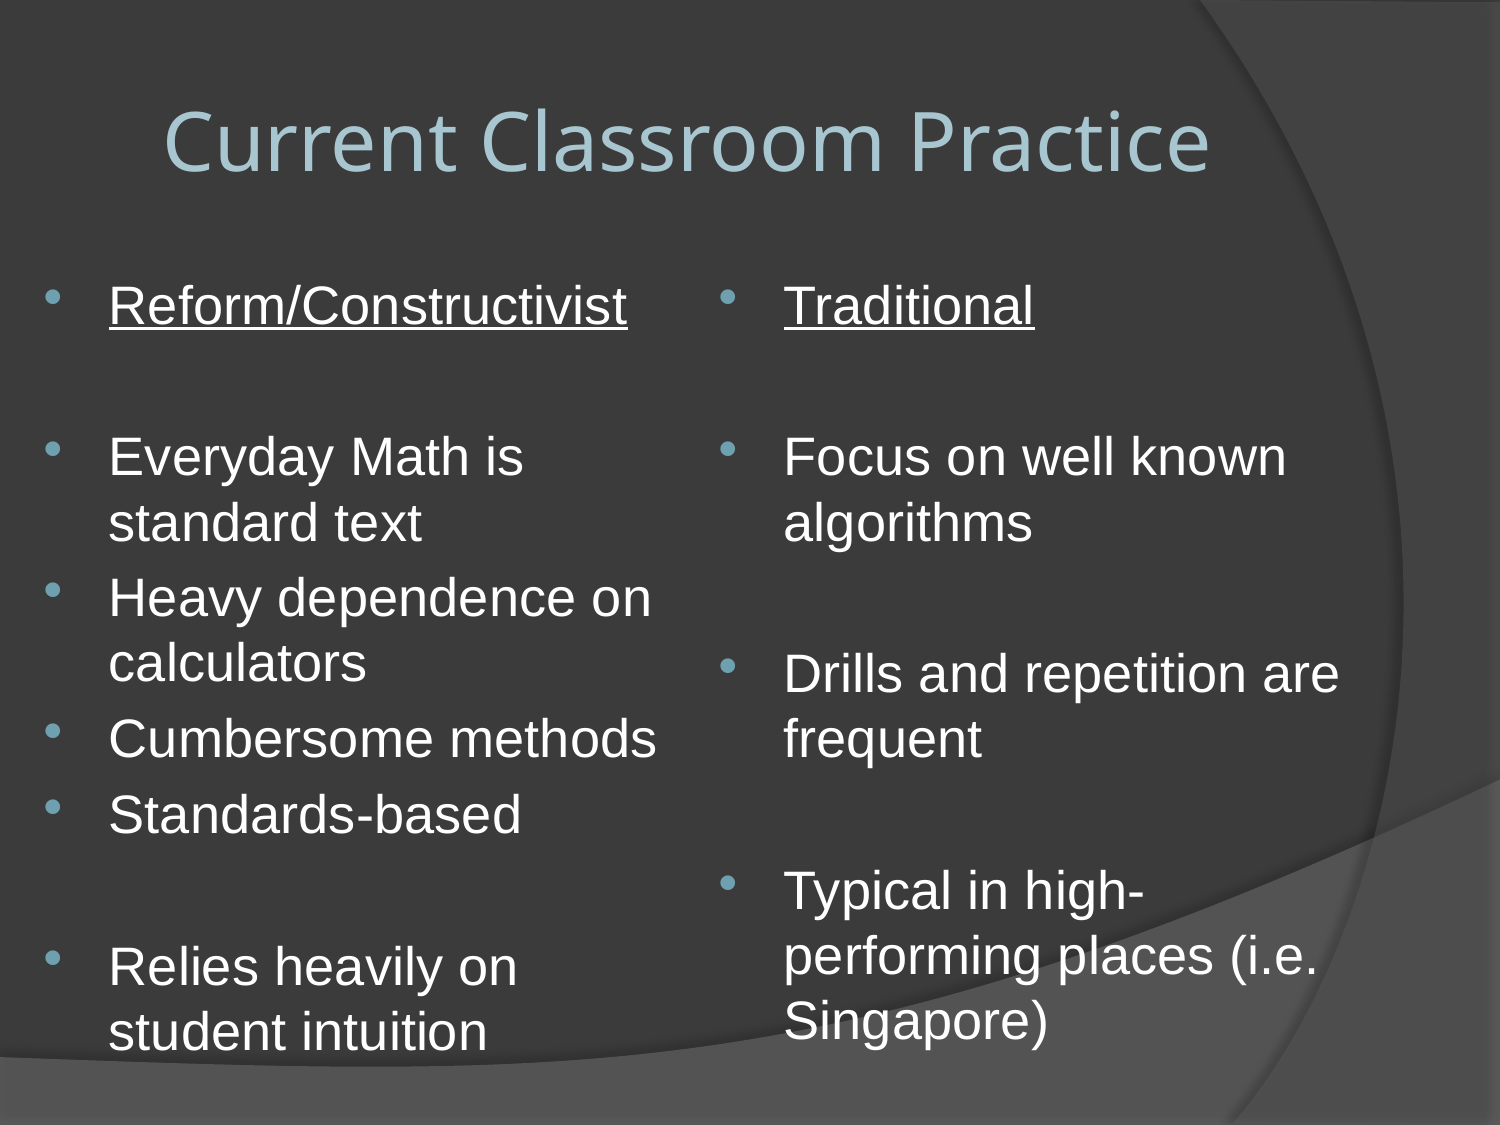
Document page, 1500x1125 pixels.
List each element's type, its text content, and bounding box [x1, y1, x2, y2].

list Traditional Focus on well known algorithms Drills and repetition are frequent Typical in high-performing places (i.e. Singapore) [699, 262, 1413, 1088]
title Current Classroom Practice [75, 45, 1300, 233]
list Reform/Constructivist Everyday Math is standard text Heavy dependence on calculators Cumbersome methods Standards-based Relies heavily on student intuition [24, 262, 675, 1125]
